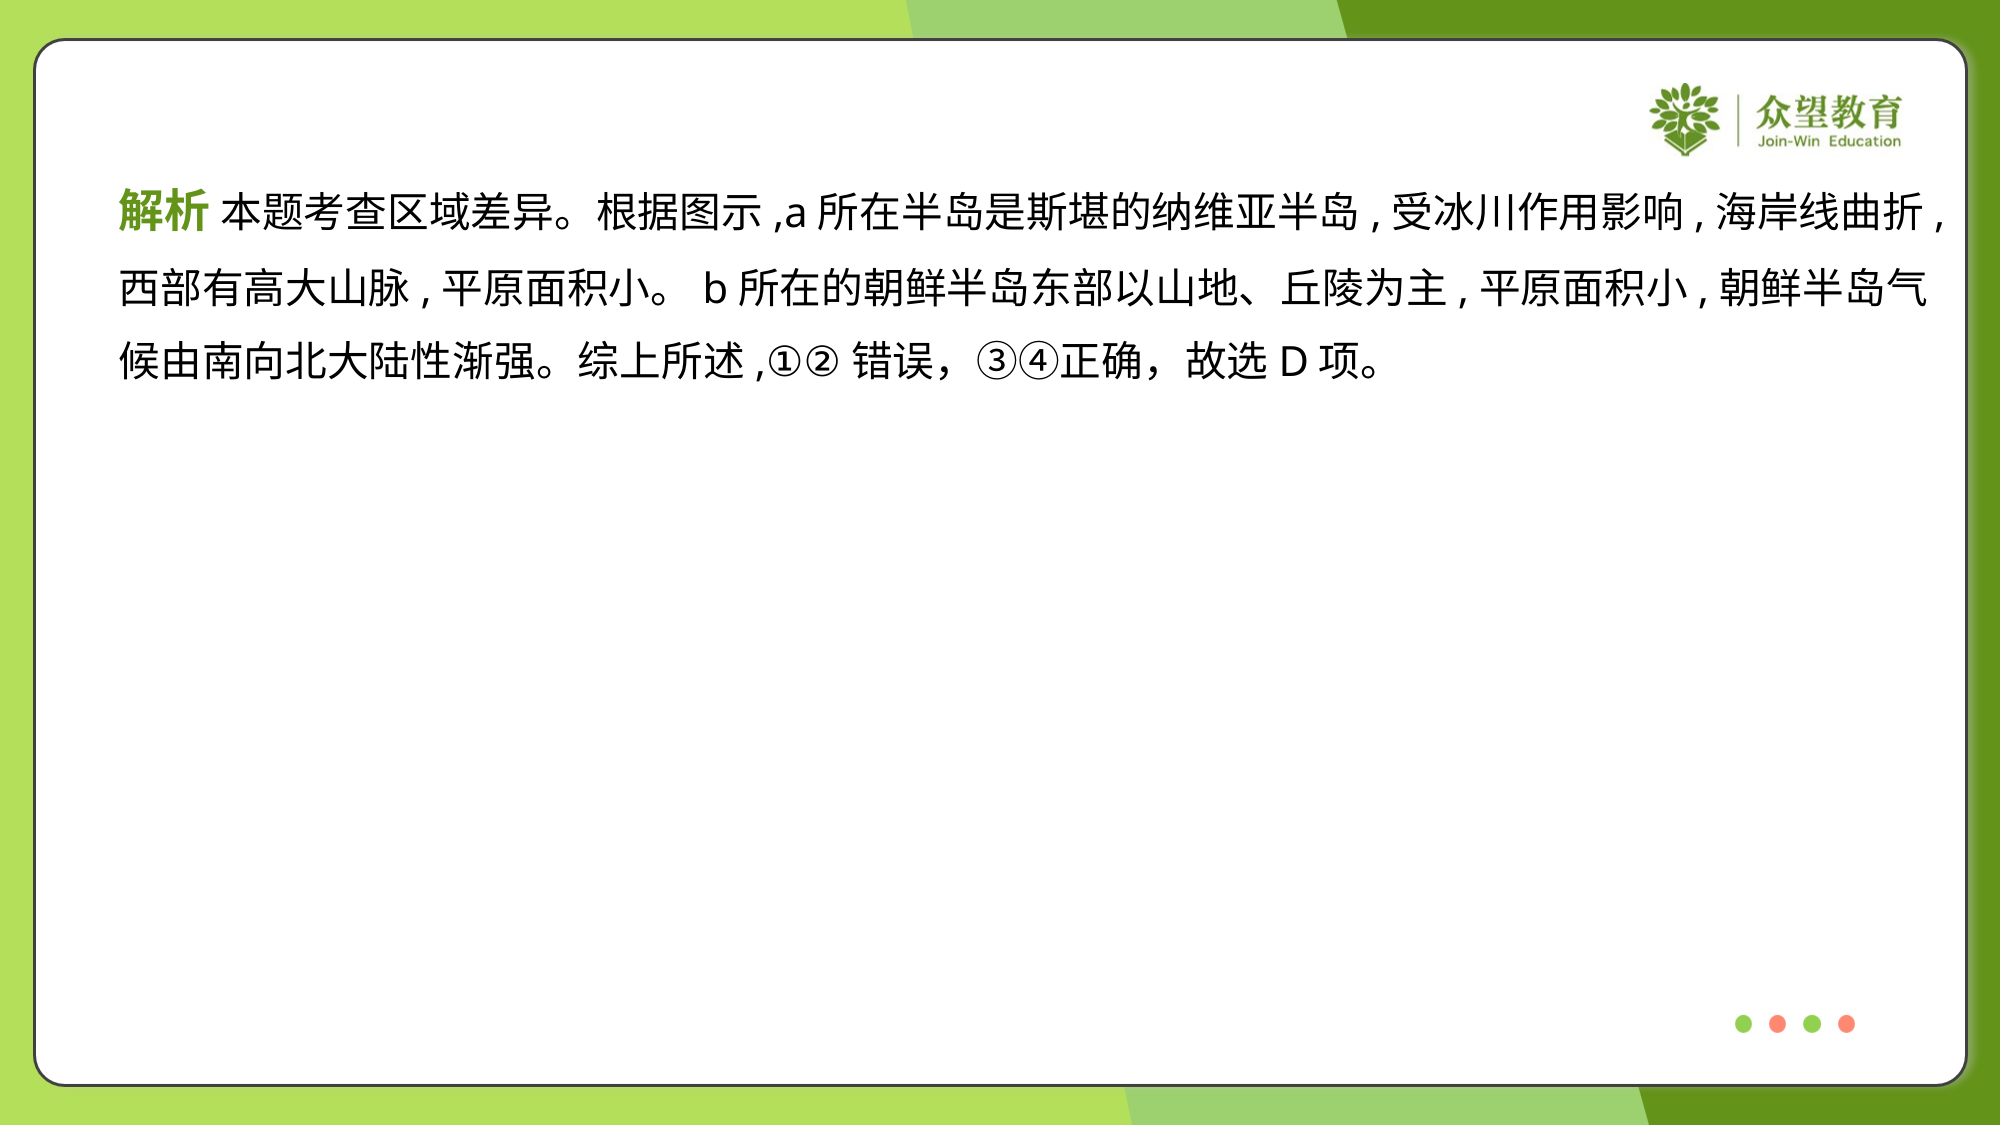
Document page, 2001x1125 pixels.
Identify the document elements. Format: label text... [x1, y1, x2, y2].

text_box 解析 本题考查区域差异。根据图示,a所在半岛是斯堪的纳维亚半岛,受冰川作用影响,海岸线曲折, 西部有高大山脉,平原面积小。b所在的朝鲜半岛东部以山地、丘陵为主,平原面积小,朝鲜半岛气 候由南向北大陆性渐强。综上所述,①②错误，③④正确，故选D项。 [118, 159, 1883, 377]
picture [0, 0, 2000, 1125]
